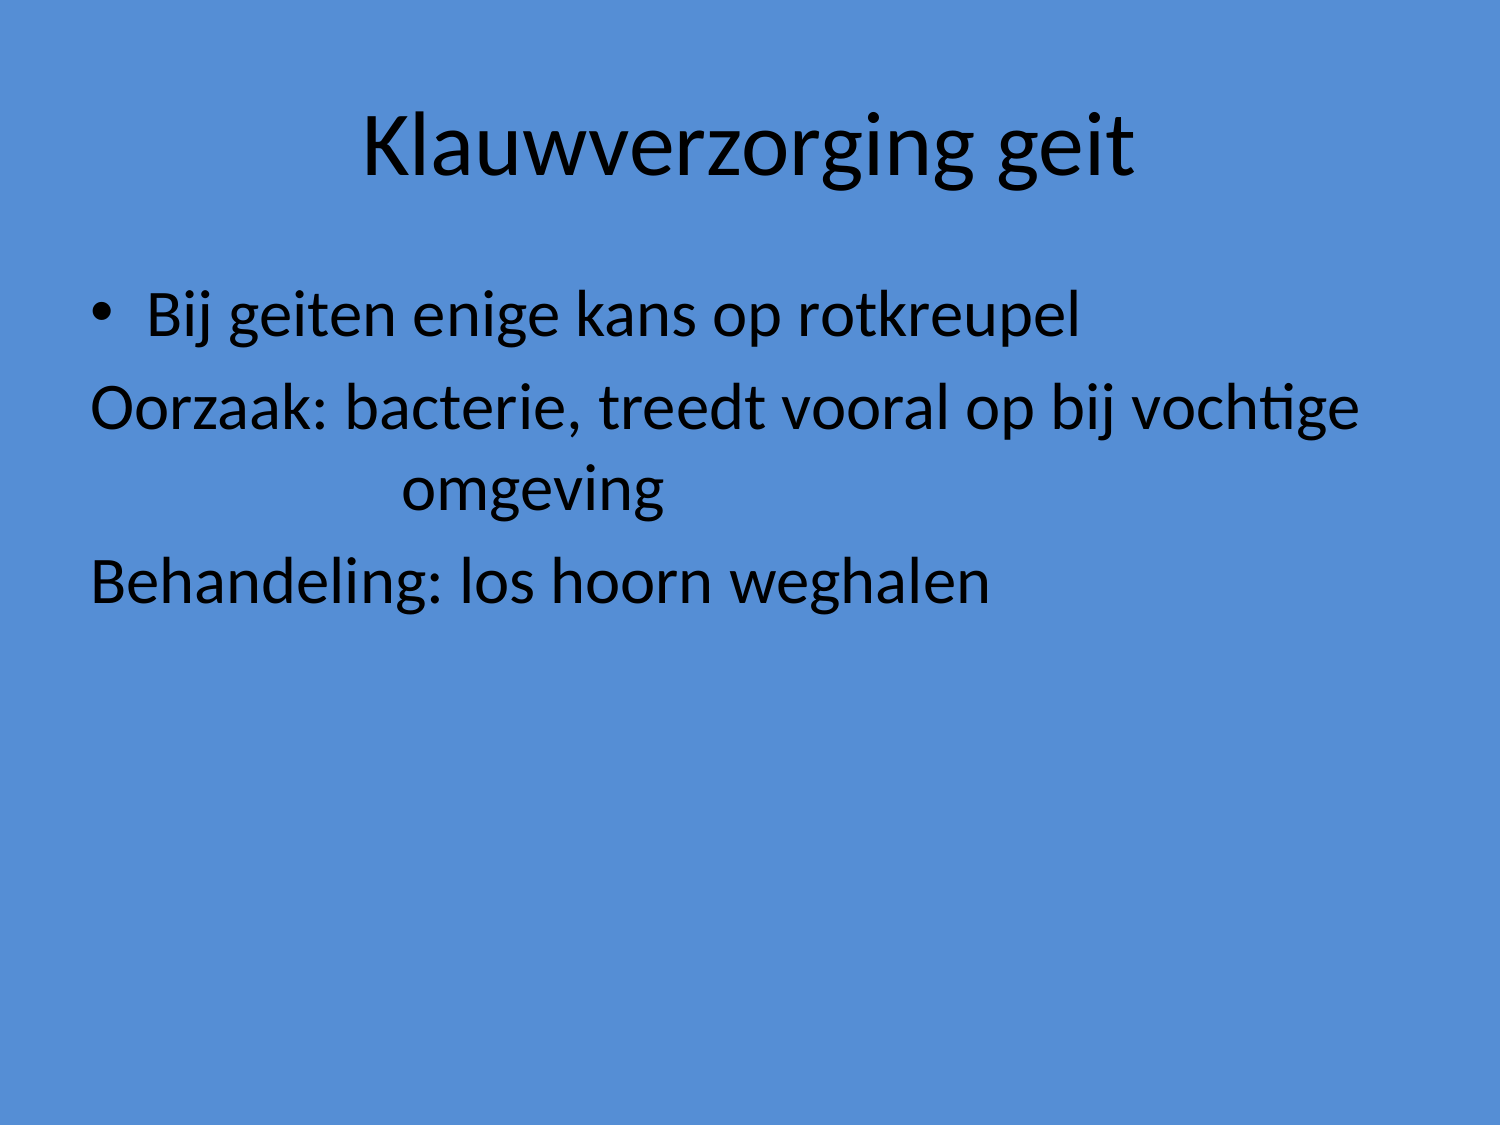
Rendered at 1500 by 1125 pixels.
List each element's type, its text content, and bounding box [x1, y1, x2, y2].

list Bij geiten enige kans op rotkreupel Oorzaak: bacterie, treedt vooral op bij vochtige omgeving Behandeling: los hoorn weghalen [75, 262, 1425, 1005]
title Klauwverzorging geit [75, 45, 1425, 233]
